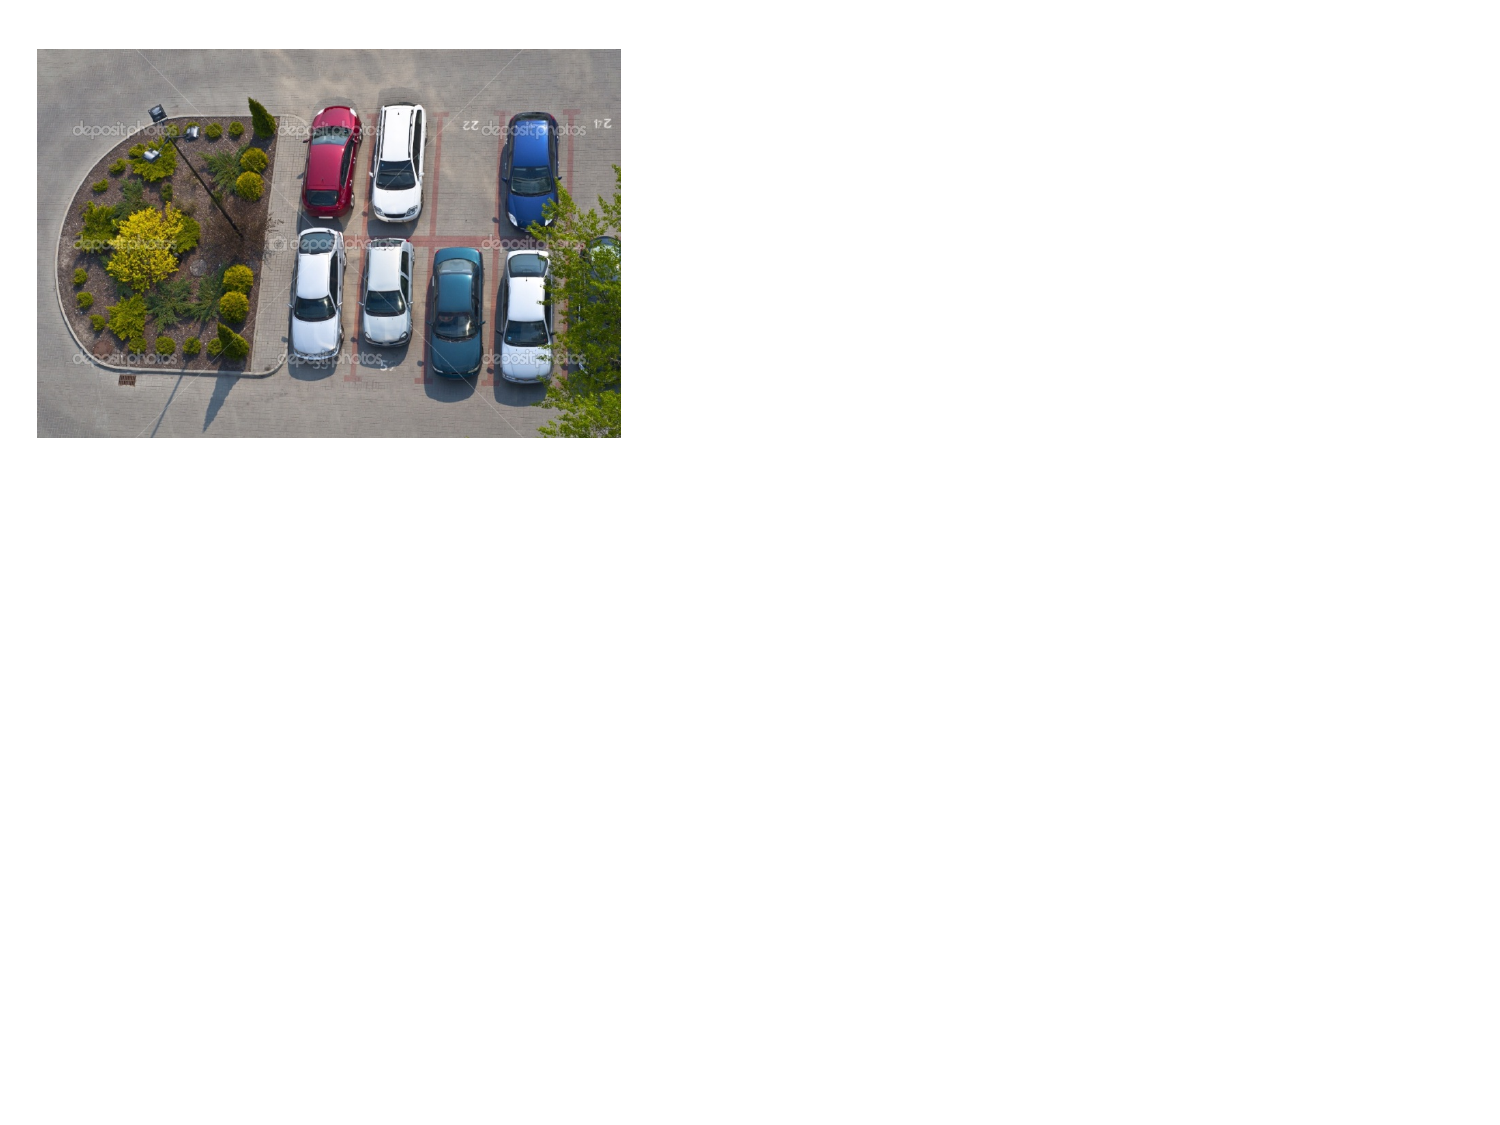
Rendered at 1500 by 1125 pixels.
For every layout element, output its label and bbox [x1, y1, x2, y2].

picture [37, 49, 622, 438]
